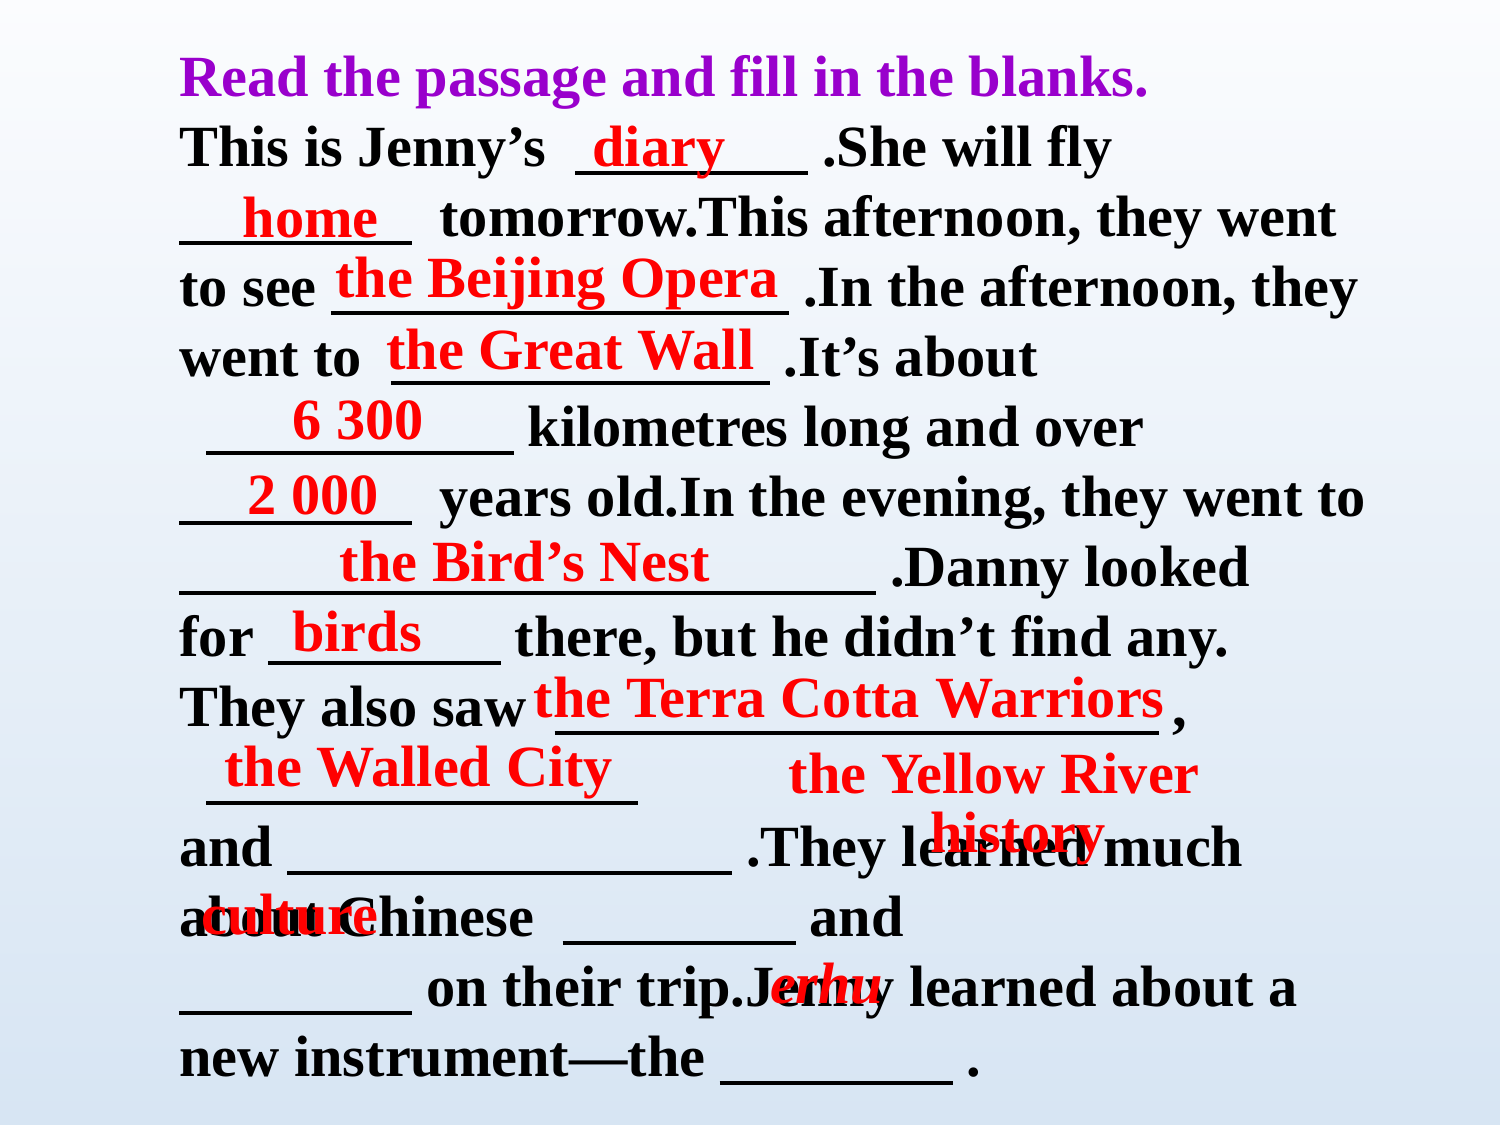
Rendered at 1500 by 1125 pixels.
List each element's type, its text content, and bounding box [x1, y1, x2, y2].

text_box diary [577, 100, 741, 186]
text_box culture [186, 868, 394, 954]
text_box birds [277, 586, 438, 671]
text_box the Bird’s Nest [325, 515, 725, 600]
text_box the Terra Cotta Warriors [519, 651, 1180, 737]
text_box erhu [740, 937, 899, 1023]
text_box Read the passage and fill in the blanks. This is Jenny’s .She will fly tomorrow.This afternoon, they went to see .In the afternoon, they went to .It’s about kilometres long and over years old.In the evening, they went to .Danny looked for there, but he didn’t find any. They also saw , and .They learned much about Chinese and on their trip.Jenny learned about a new instrument—the . [164, 31, 1383, 1125]
text_box 6 300 [277, 373, 439, 459]
text_box 2 000 [232, 448, 394, 534]
text_box the Great Wall [371, 303, 770, 389]
text_box home [227, 171, 394, 257]
text_box the Yellow River [774, 727, 1215, 813]
text_box the Walled City [209, 720, 628, 805]
text_box the Beijing Opera [320, 232, 794, 317]
text_box history [915, 786, 1121, 872]
